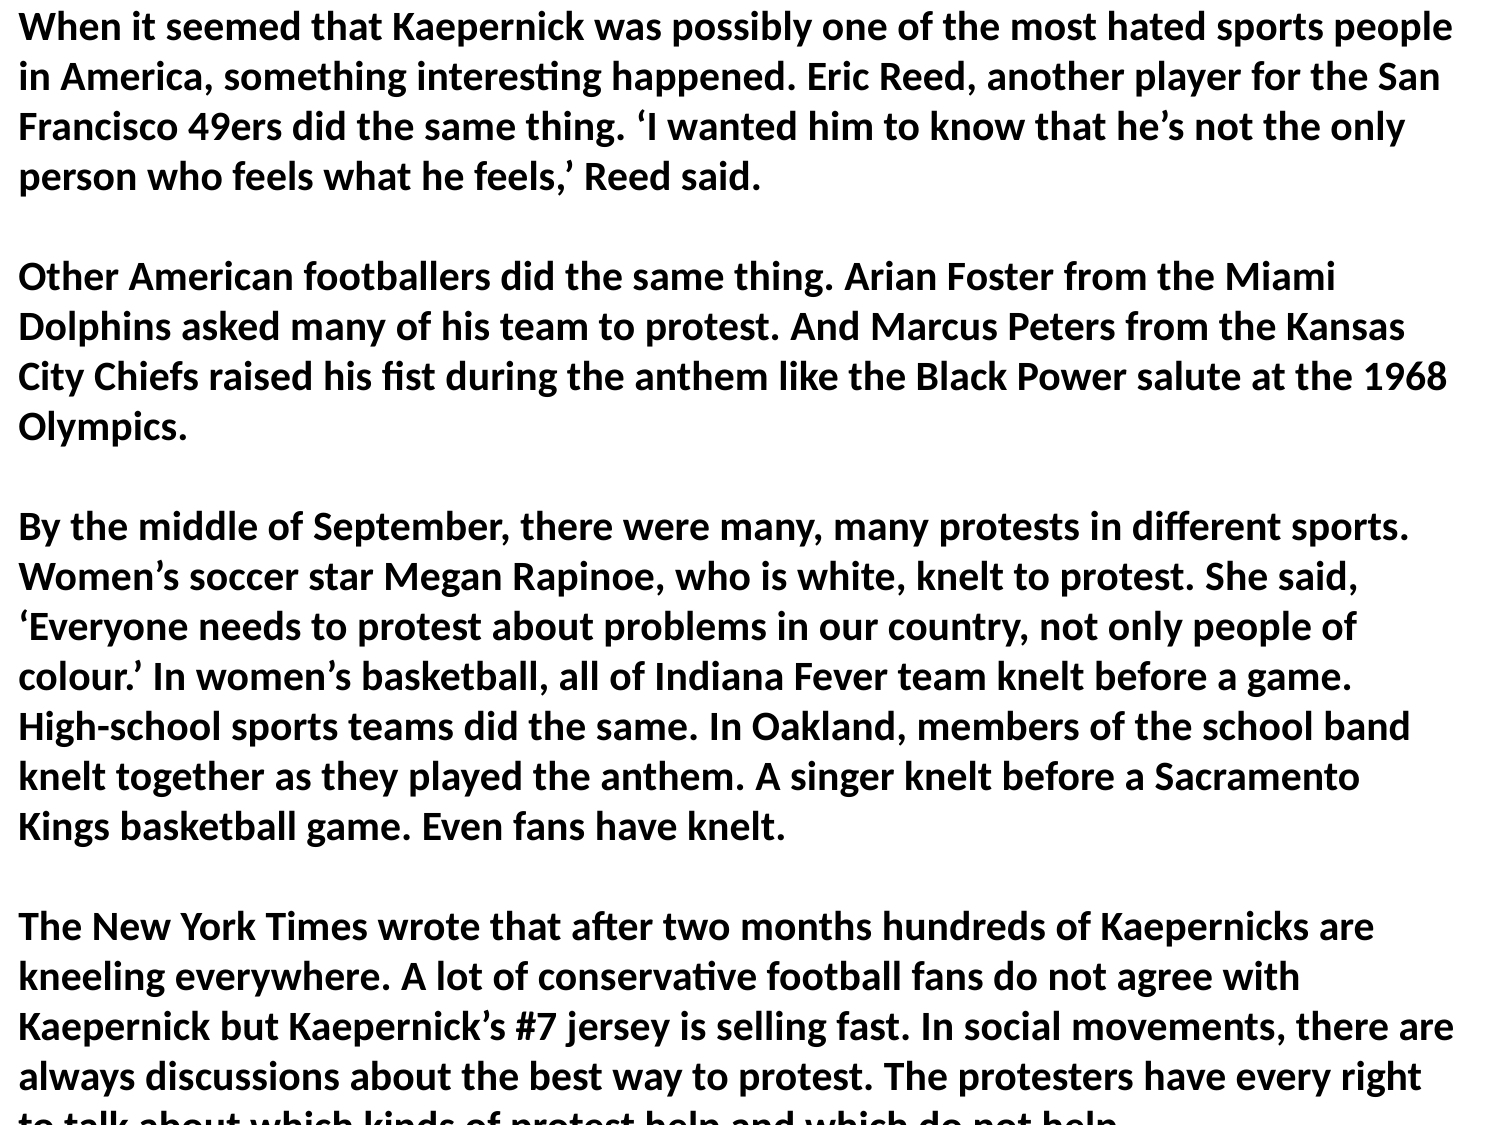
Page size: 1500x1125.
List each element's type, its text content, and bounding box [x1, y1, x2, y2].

text_box When it seemed that Kaepernick was possibly one of the most hated sports people in America, something interesting happened. Eric Reed, another player for the San Francisco 49ers did the same thing. ‘I wanted him to know that he’s not the only person who feels what he feels,’ Reed said. Other American footballers did the same thing. Arian Foster from the Miami Dolphins asked many of his team to protest. And Marcus Peters from the Kansas City Chiefs raised his fist during the anthem like the Black Power salute at the 1968 Olympics. By the middle of September, there were many, many protests in different sports. Women’s soccer star Megan Rapinoe, who is white, knelt to protest. She said, ‘Everyone needs to protest about problems in our country, not only people of colour.’ In women’s basketball, all of Indiana Fever team knelt before a game. High-school sports teams did the same. In Oakland, members of the school band knelt together as they played the anthem. A singer knelt before a Sacramento Kings basketball game. Even fans have knelt. The New York Times wrote that after two months hundreds of Kaepernicks are kneeling everywhere. A lot of conservative football fans do not agree with Kaepernick but Kaepernick’s #7 jersey is selling fast. In social movements, there are always discussions about the best way to protest. The protesters have every right to talk about which kinds of protest help and which do not help [3, 0, 1475, 1125]
